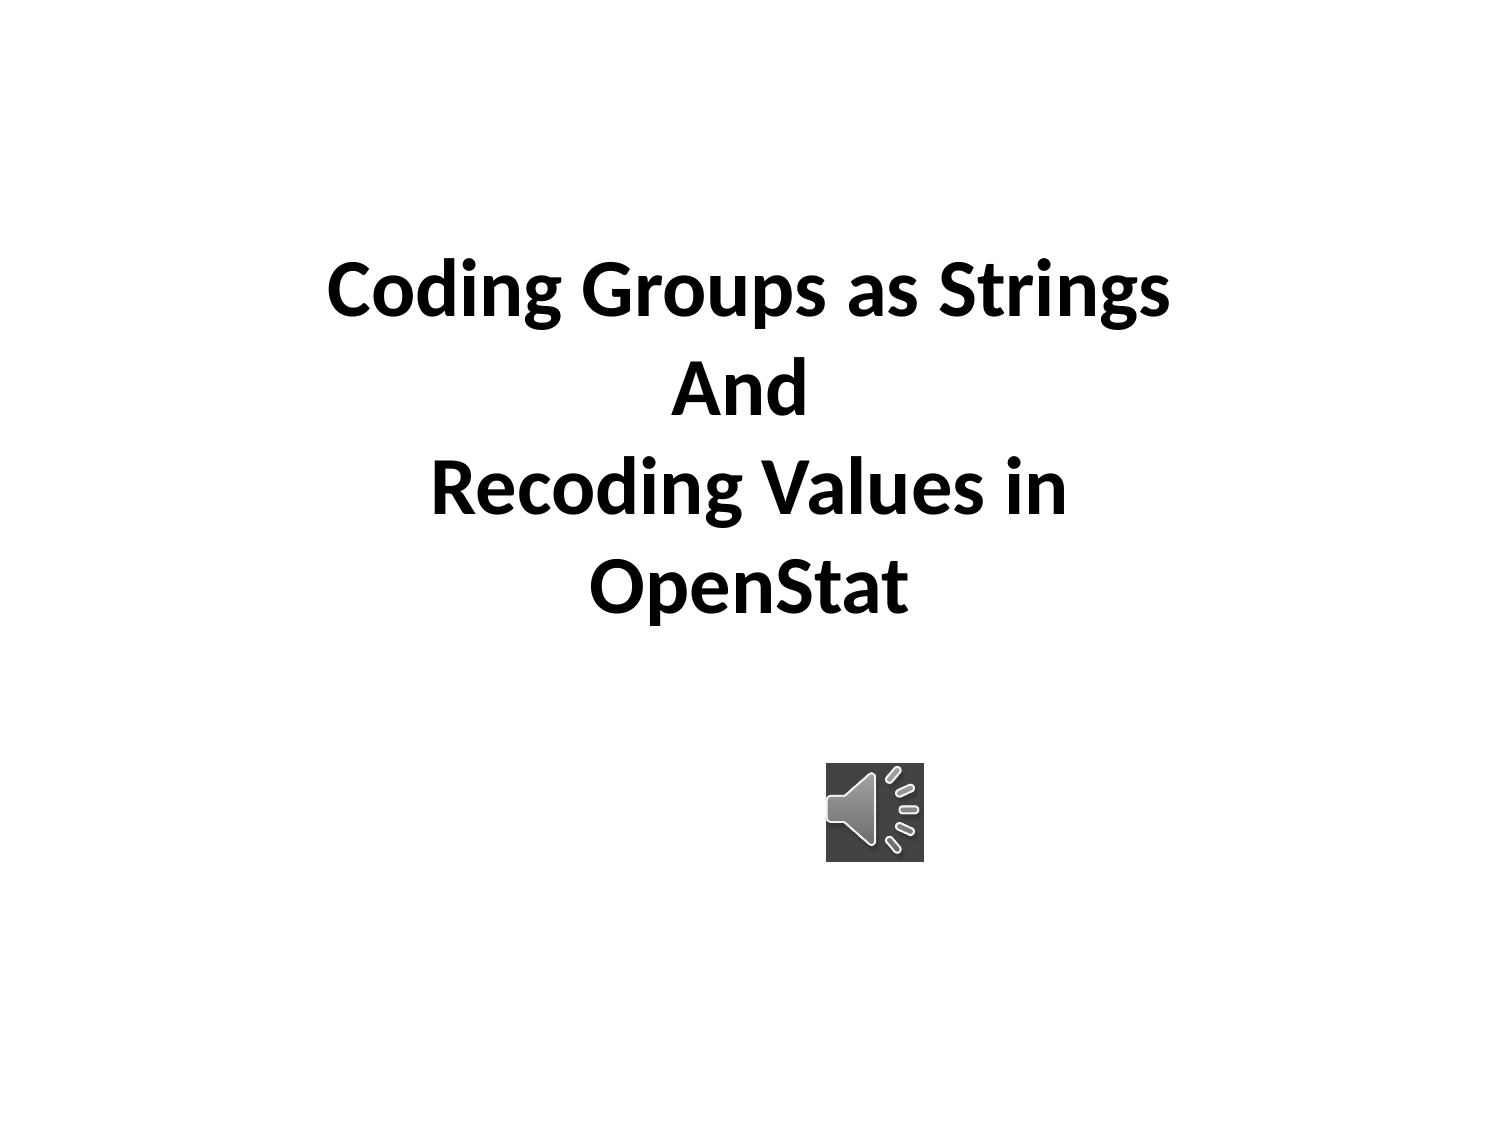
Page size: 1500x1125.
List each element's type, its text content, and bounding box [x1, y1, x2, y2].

title Coding Groups as Strings And Recoding Values in OpenStat [112, 224, 1388, 738]
picture [824, 762, 926, 863]
